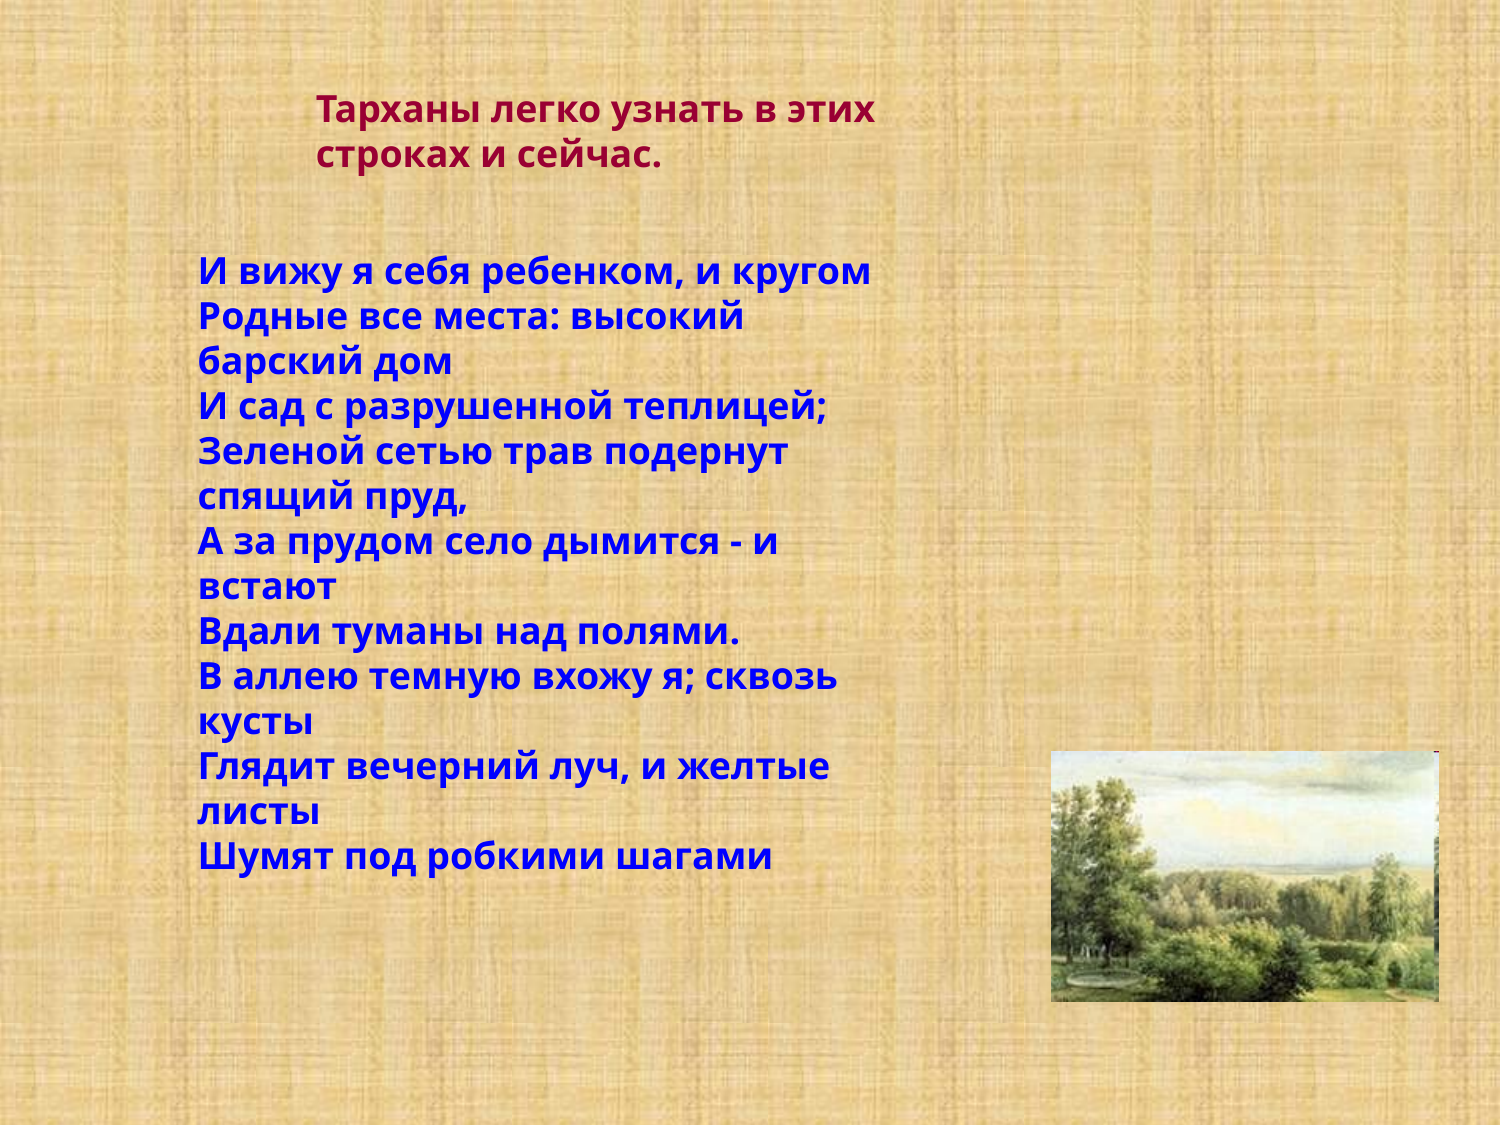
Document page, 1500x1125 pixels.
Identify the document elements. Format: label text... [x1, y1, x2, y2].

picture [0, 0, 1500, 1125]
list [1050, 751, 1439, 1002]
text_box Тарханы легко узнать в этих строках и сейчас. [301, 78, 1052, 183]
text_box И вижу я себя ребенком, и кругом Родные все места: высокий барский дом И сад с разрушенной теплицей; Зеленой сетью трав подернут спящий пруд, А за прудом село дымится - и встают Вдали туманы над полями. В аллею темную вхожу я; сквозь кусты Глядит вечерний луч, и желтые листы Шумят под робкими шагами [182, 239, 933, 885]
